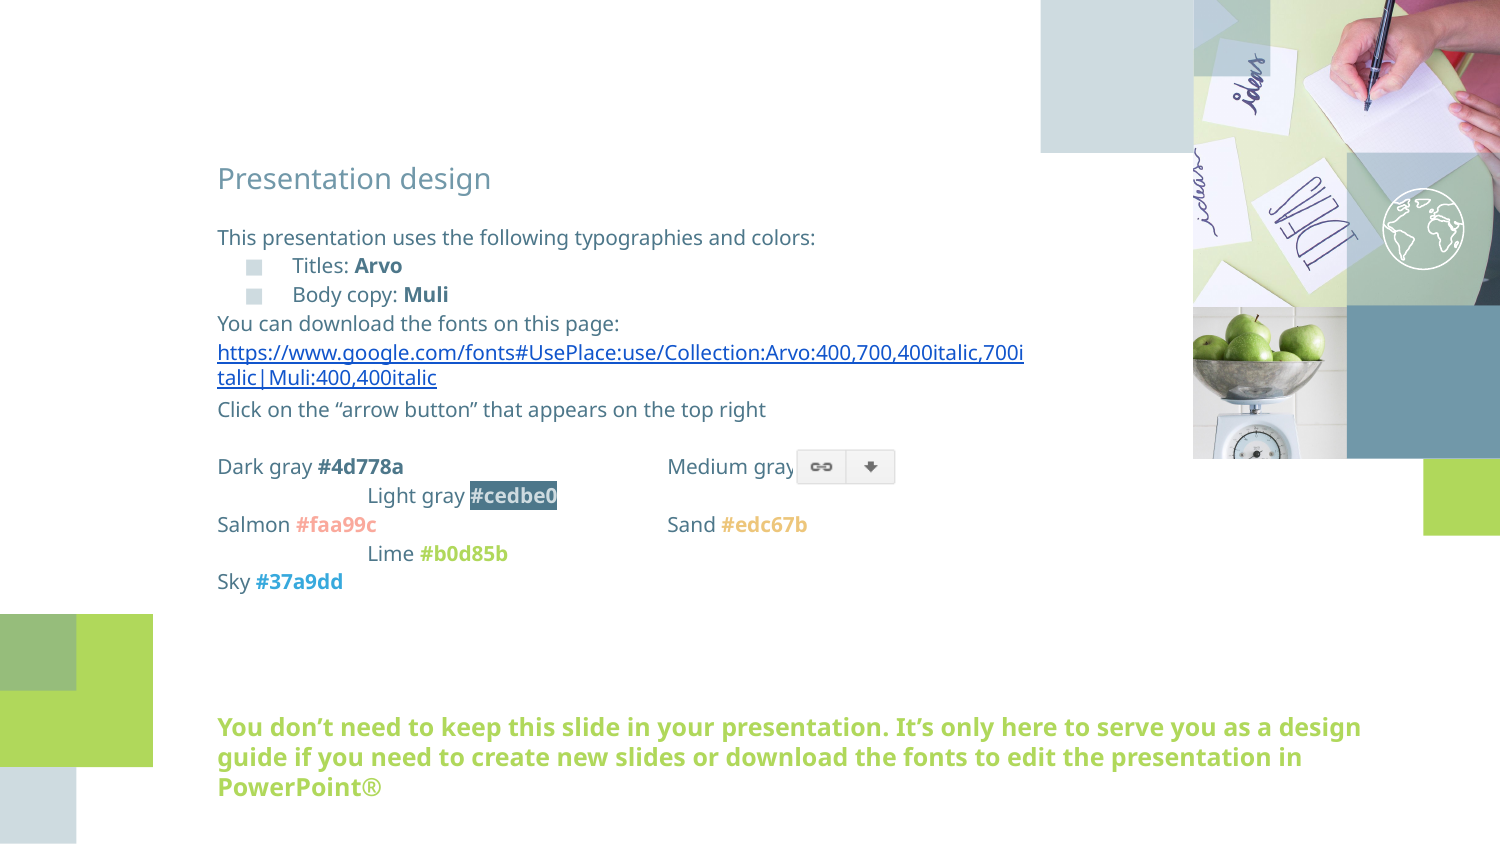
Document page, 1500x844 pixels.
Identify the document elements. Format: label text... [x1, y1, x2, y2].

text_box You don’t need to keep this slide in your presentation. It’s only here to serve you as a design guide if you need to create new slides or download the fonts to edit the presentation in PowerPoint® [202, 696, 1451, 785]
picture [793, 445, 899, 488]
picture [1193, 0, 1500, 459]
title Presentation design [202, 108, 878, 209]
list This presentation uses the following typographies and colors: Titles: Arvo Body copy: Muli You can download the fonts on this page: https://www.google.com/fonts#UsePlace:use/Collection:Arvo:400,700,400italic,700italic|Muli:400,400italic Click on the “arrow button” that appears on the top right Dark gray #4d778a Medium gray #7198a9 Light gray #cedbe0 Salmon #faa99c Sand #edc67b Lime #b0d85b Sky #37a9dd [202, 209, 1040, 696]
